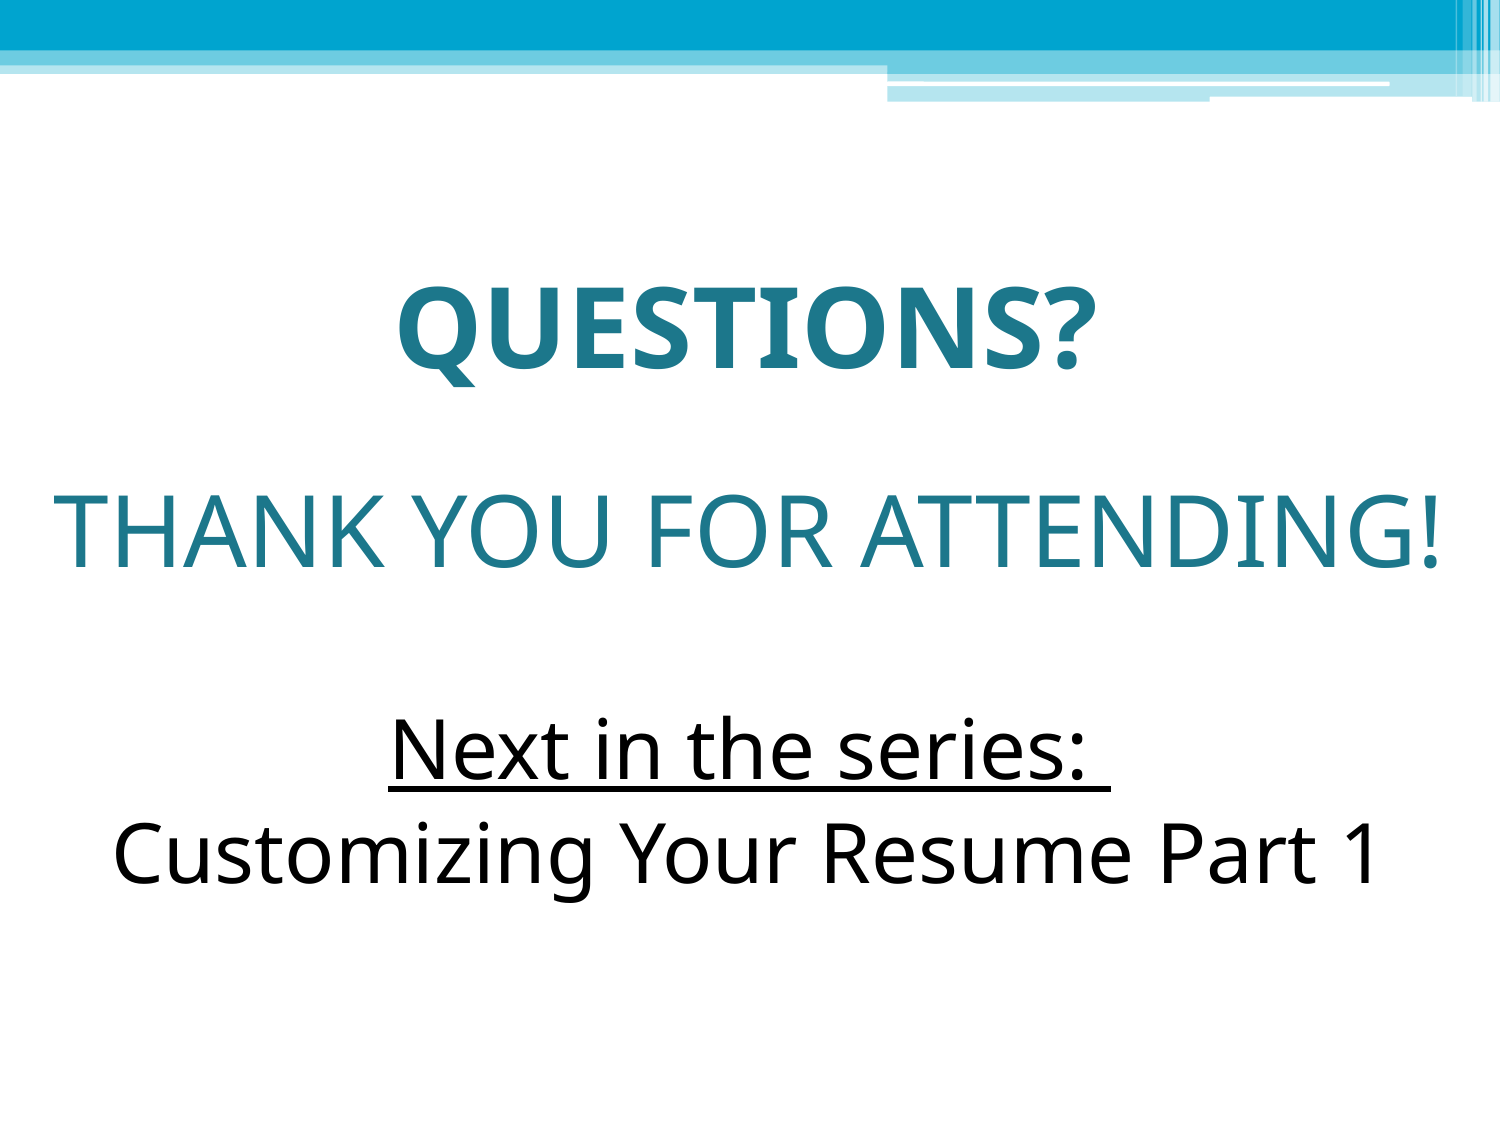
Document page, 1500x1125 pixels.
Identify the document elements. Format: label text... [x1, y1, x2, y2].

title QUESTIONS? [74, 237, 1418, 410]
list THANK YOU FOR ATTENDING! Next in the series: Customizing Your Resume Part 1 [21, 425, 1471, 1063]
